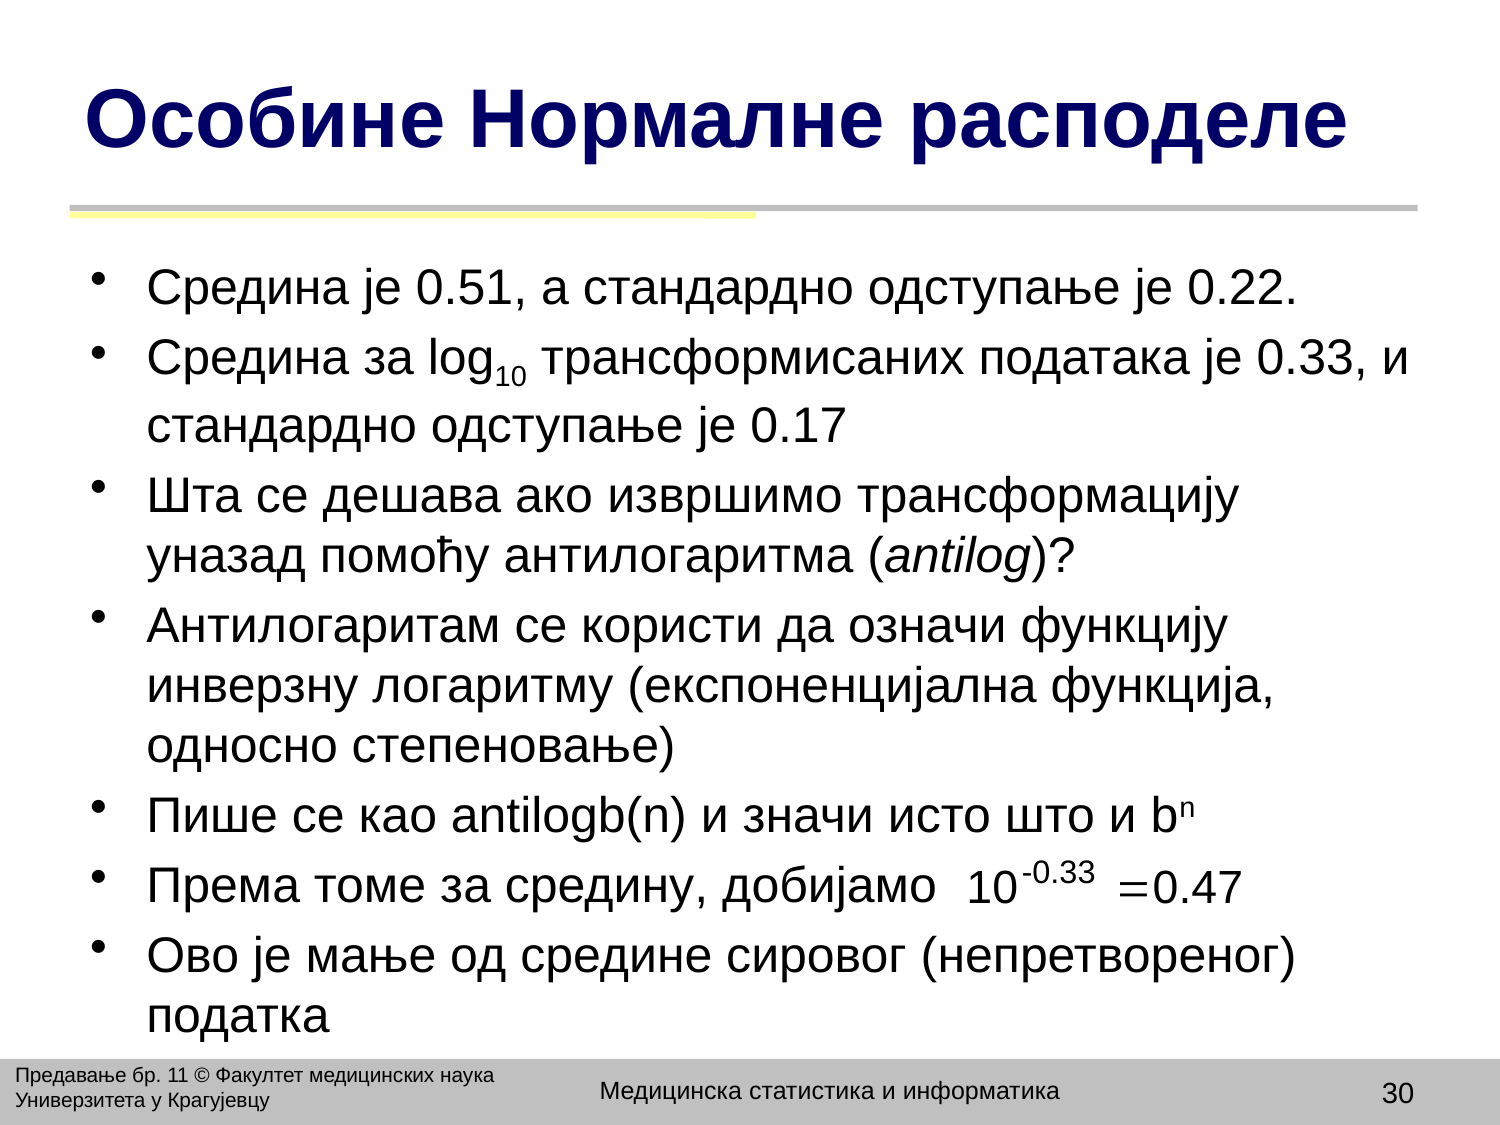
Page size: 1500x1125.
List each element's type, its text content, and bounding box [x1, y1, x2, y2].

list Средина је 0.51, а стандардно одступање је 0.22. Средина за log10 трансформисаних података је 0.33, и стандардно одступање је 0.17 Шта се дешава ако извршимо трансформацију уназад помоћу антилогаритма (antilog)? Антилогаритам се користи да означи функцију инверзну логаритму (експоненцијална функција, односно степеновање) Пише се као antilogb(n) и значи исто што и bn Према томе за средину, добијамо Ово је мање од средине сировог (непретвореног) податка [74, 246, 1426, 1023]
footer Медицинска статистика и информатика [512, 1066, 1149, 1125]
slide_number 30 [1163, 1066, 1430, 1125]
title Особине Нормалне расподеле [69, 19, 1426, 208]
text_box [961, 847, 1256, 919]
slide_number Предавање бр. 11 © Факултет медицинских наука Универзитета у Крагујевцу [0, 1053, 612, 1108]
